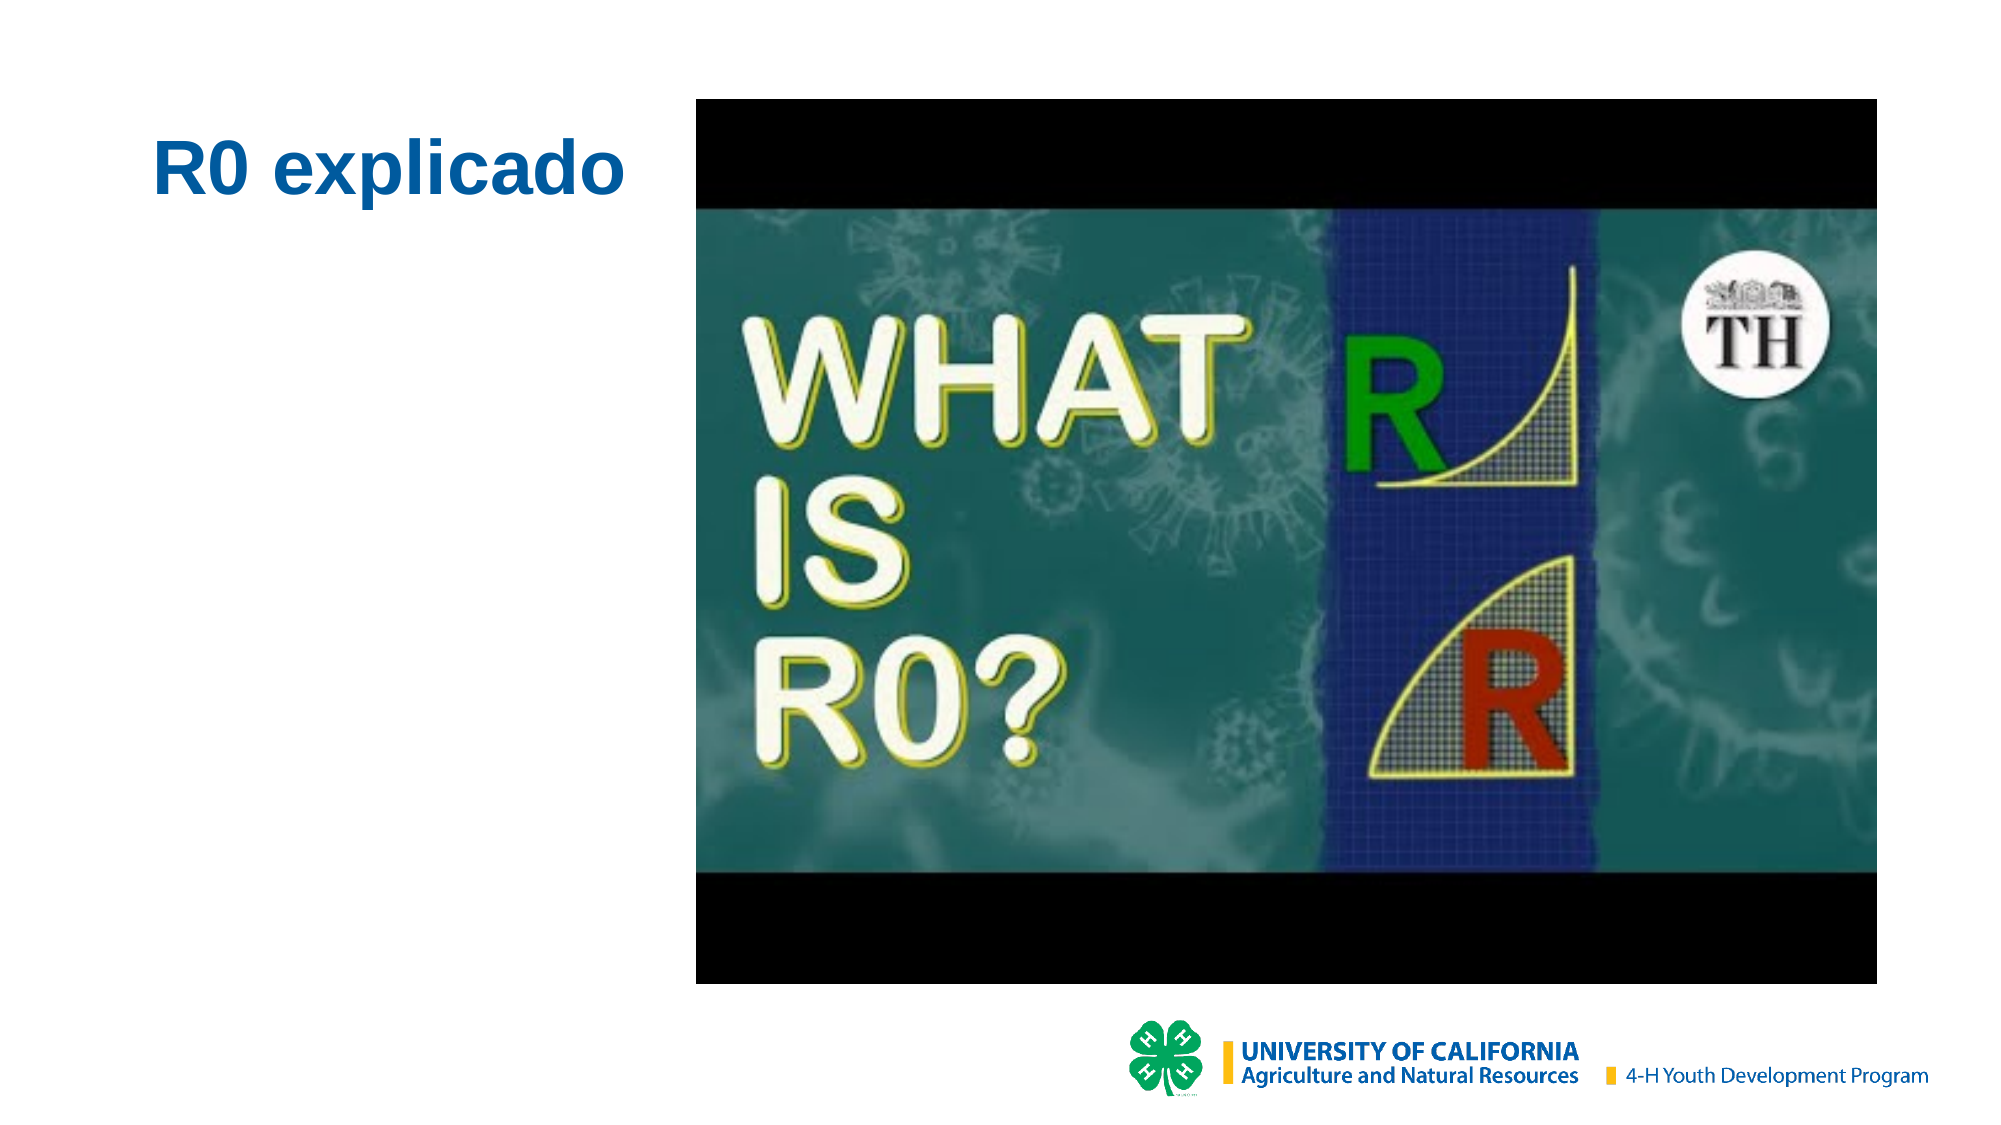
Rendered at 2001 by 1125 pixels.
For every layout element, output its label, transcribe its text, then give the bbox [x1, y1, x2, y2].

picture [1125, 1014, 1935, 1100]
title R0 explicado [137, 120, 691, 300]
picture [696, 98, 1877, 984]
